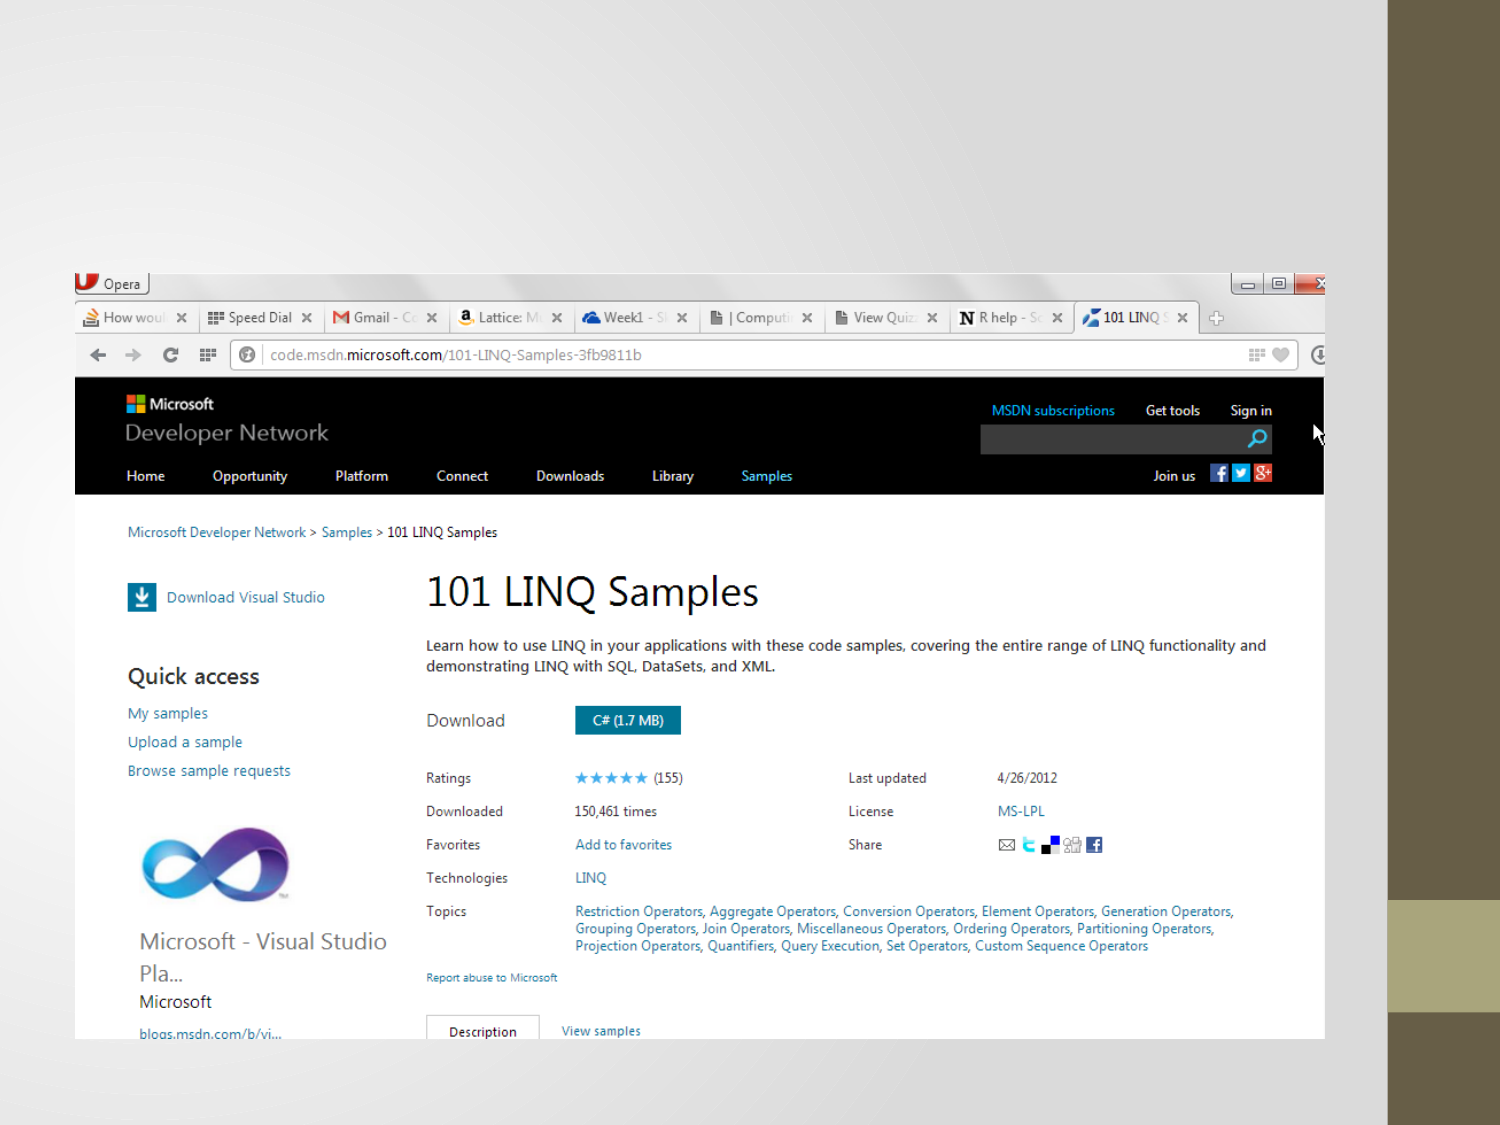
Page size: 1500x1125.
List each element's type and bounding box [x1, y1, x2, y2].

list [74, 272, 1326, 1040]
